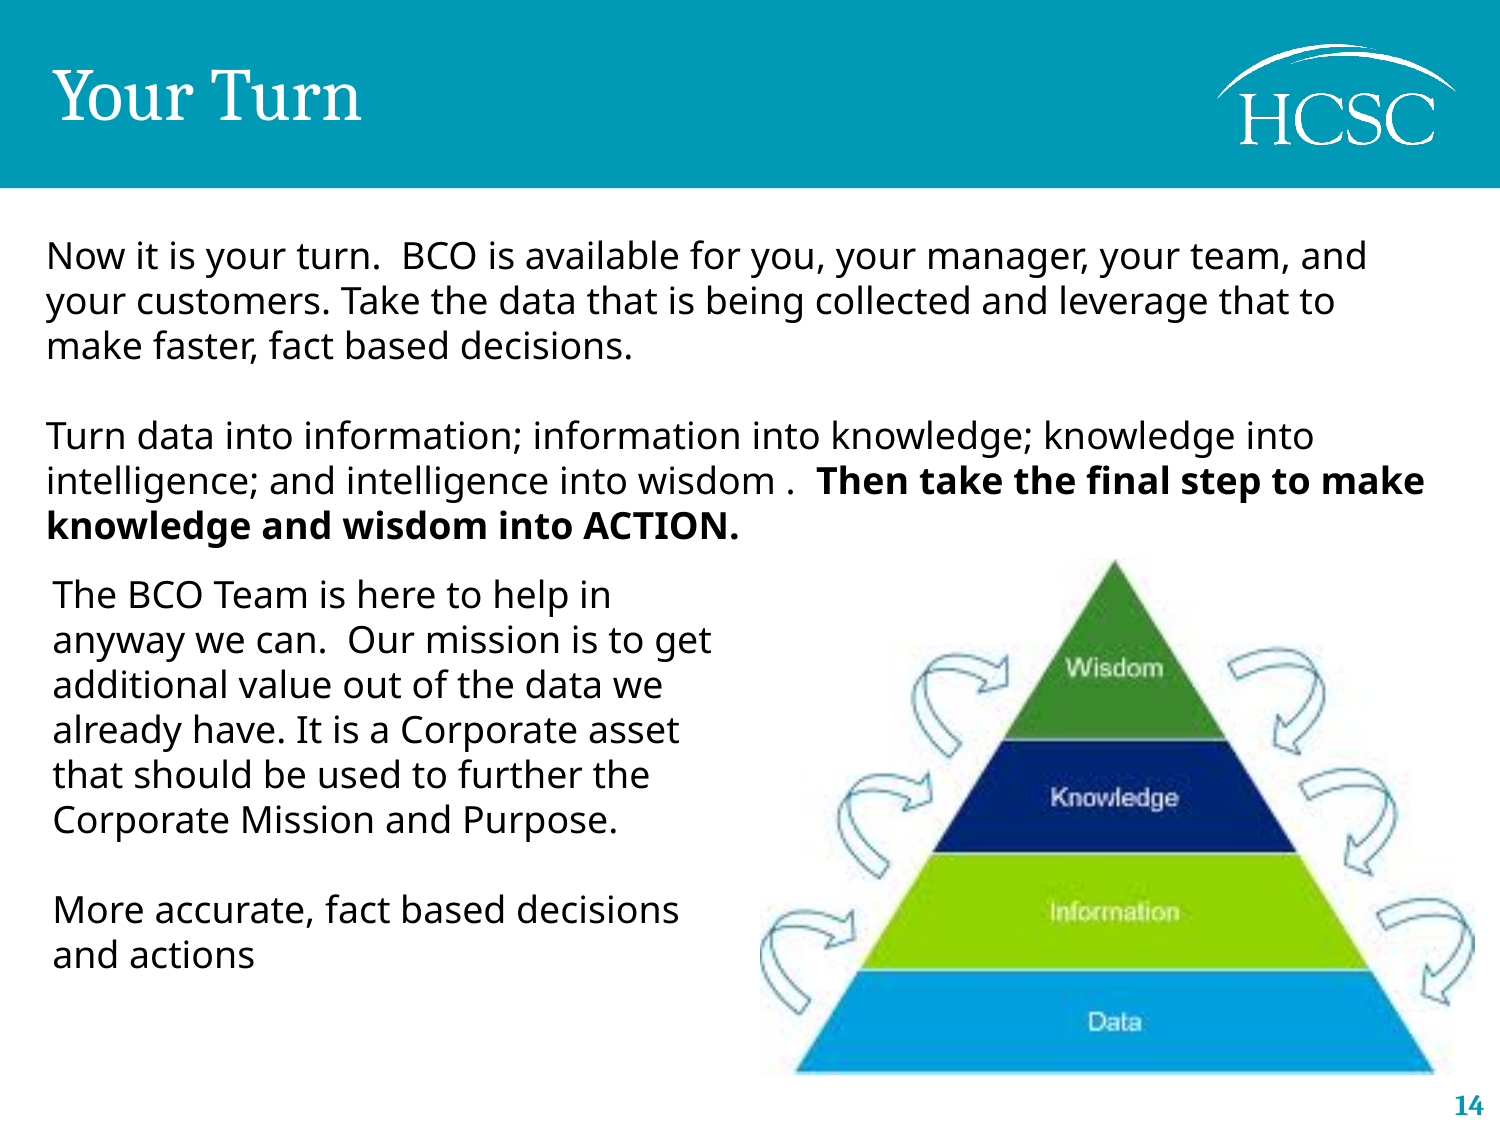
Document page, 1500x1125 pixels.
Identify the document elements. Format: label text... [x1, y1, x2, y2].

text_box Now it is your turn. BCO is available for you, your manager, your team, and your customers. Take the data that is being collected and leverage that to make faster, fact based decisions. Turn data into information; information into knowledge; knowledge into intelligence; and intelligence into wisdom . Then take the final step to make knowledge and wisdom into ACTION. [31, 224, 1450, 600]
title Your Turn [37, 0, 1278, 181]
picture [0, 0, 1500, 1076]
text_box The BCO Team is here to help in anyway we can. Our mission is to get additional value out of the data we already have. It is a Corporate asset that should be used to further the Corporate Mission and Purpose. More accurate, fact based decisions and actions [37, 563, 747, 1029]
